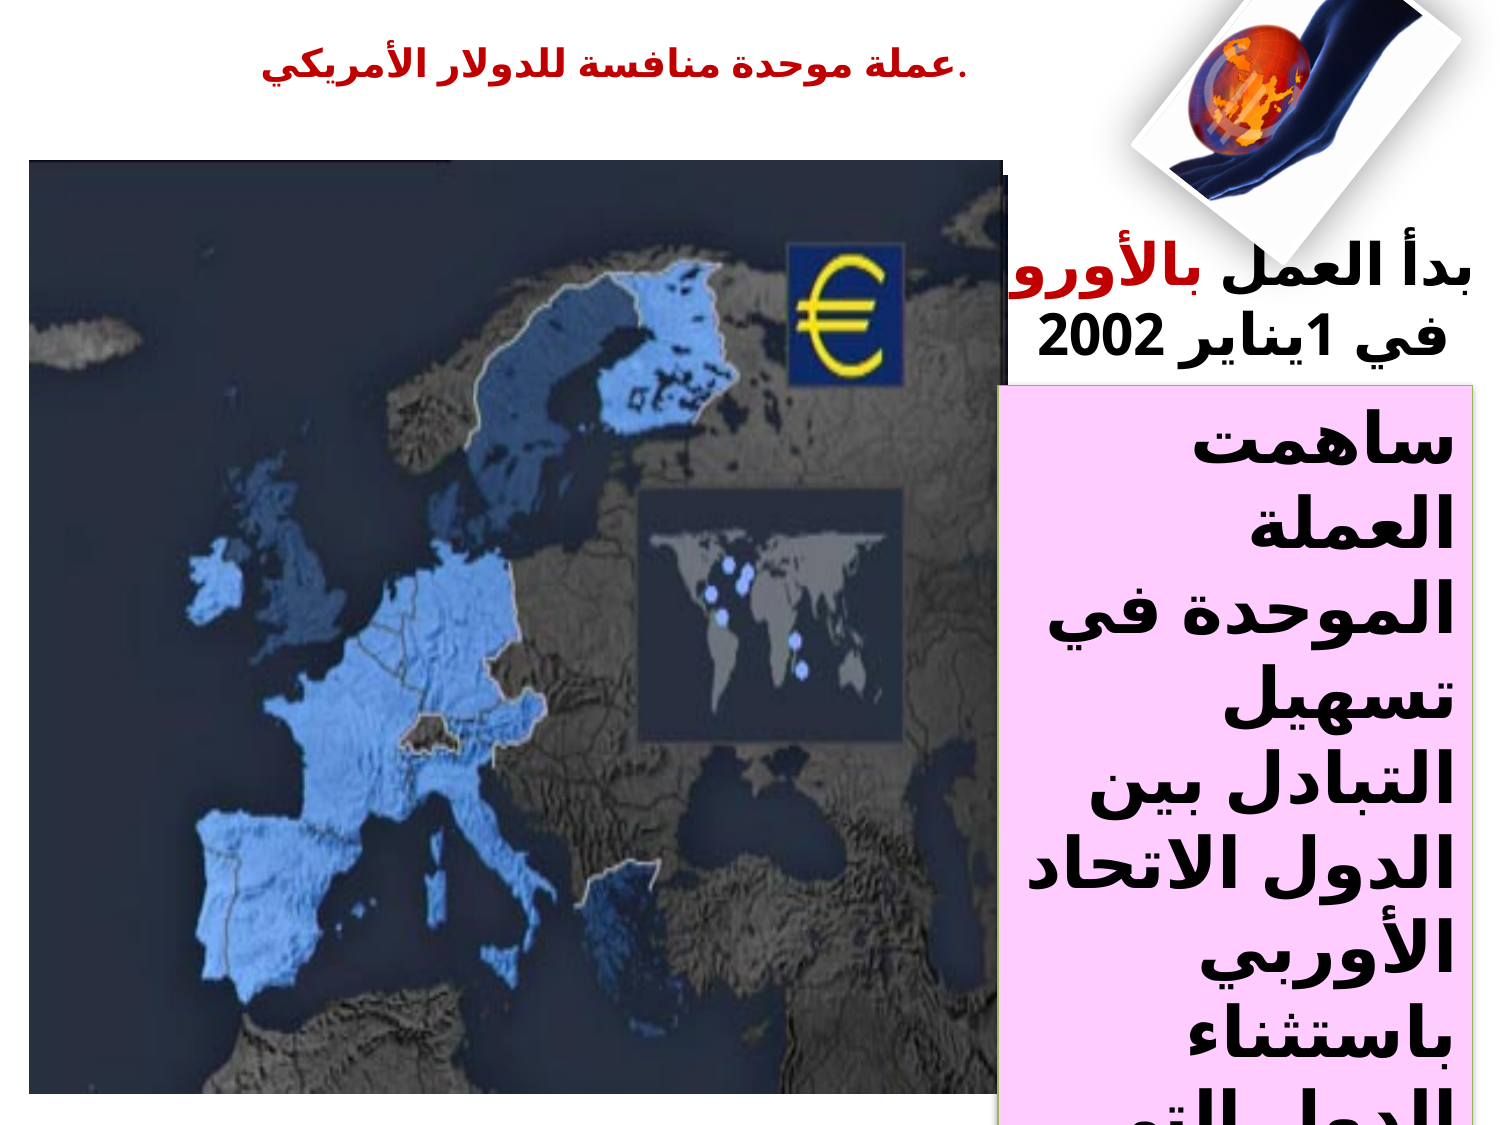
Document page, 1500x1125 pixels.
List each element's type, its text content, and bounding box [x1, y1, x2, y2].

text_box بدأ العمل بالأورو في 1يناير 2002 [1012, 219, 1500, 375]
picture [29, 160, 1008, 1095]
title عملة موحدة منافسة للدولار الأمريكي. [41, 30, 1152, 94]
text_box ساهمت العملة الموحدة في تسهيل التبادل بين الدول الاتحاد الأوربي باستثناء الدول التي رفضتها .(الدول الملونة بالأزرق الداكن). [997, 385, 1473, 1125]
picture [1139, 0, 1453, 257]
